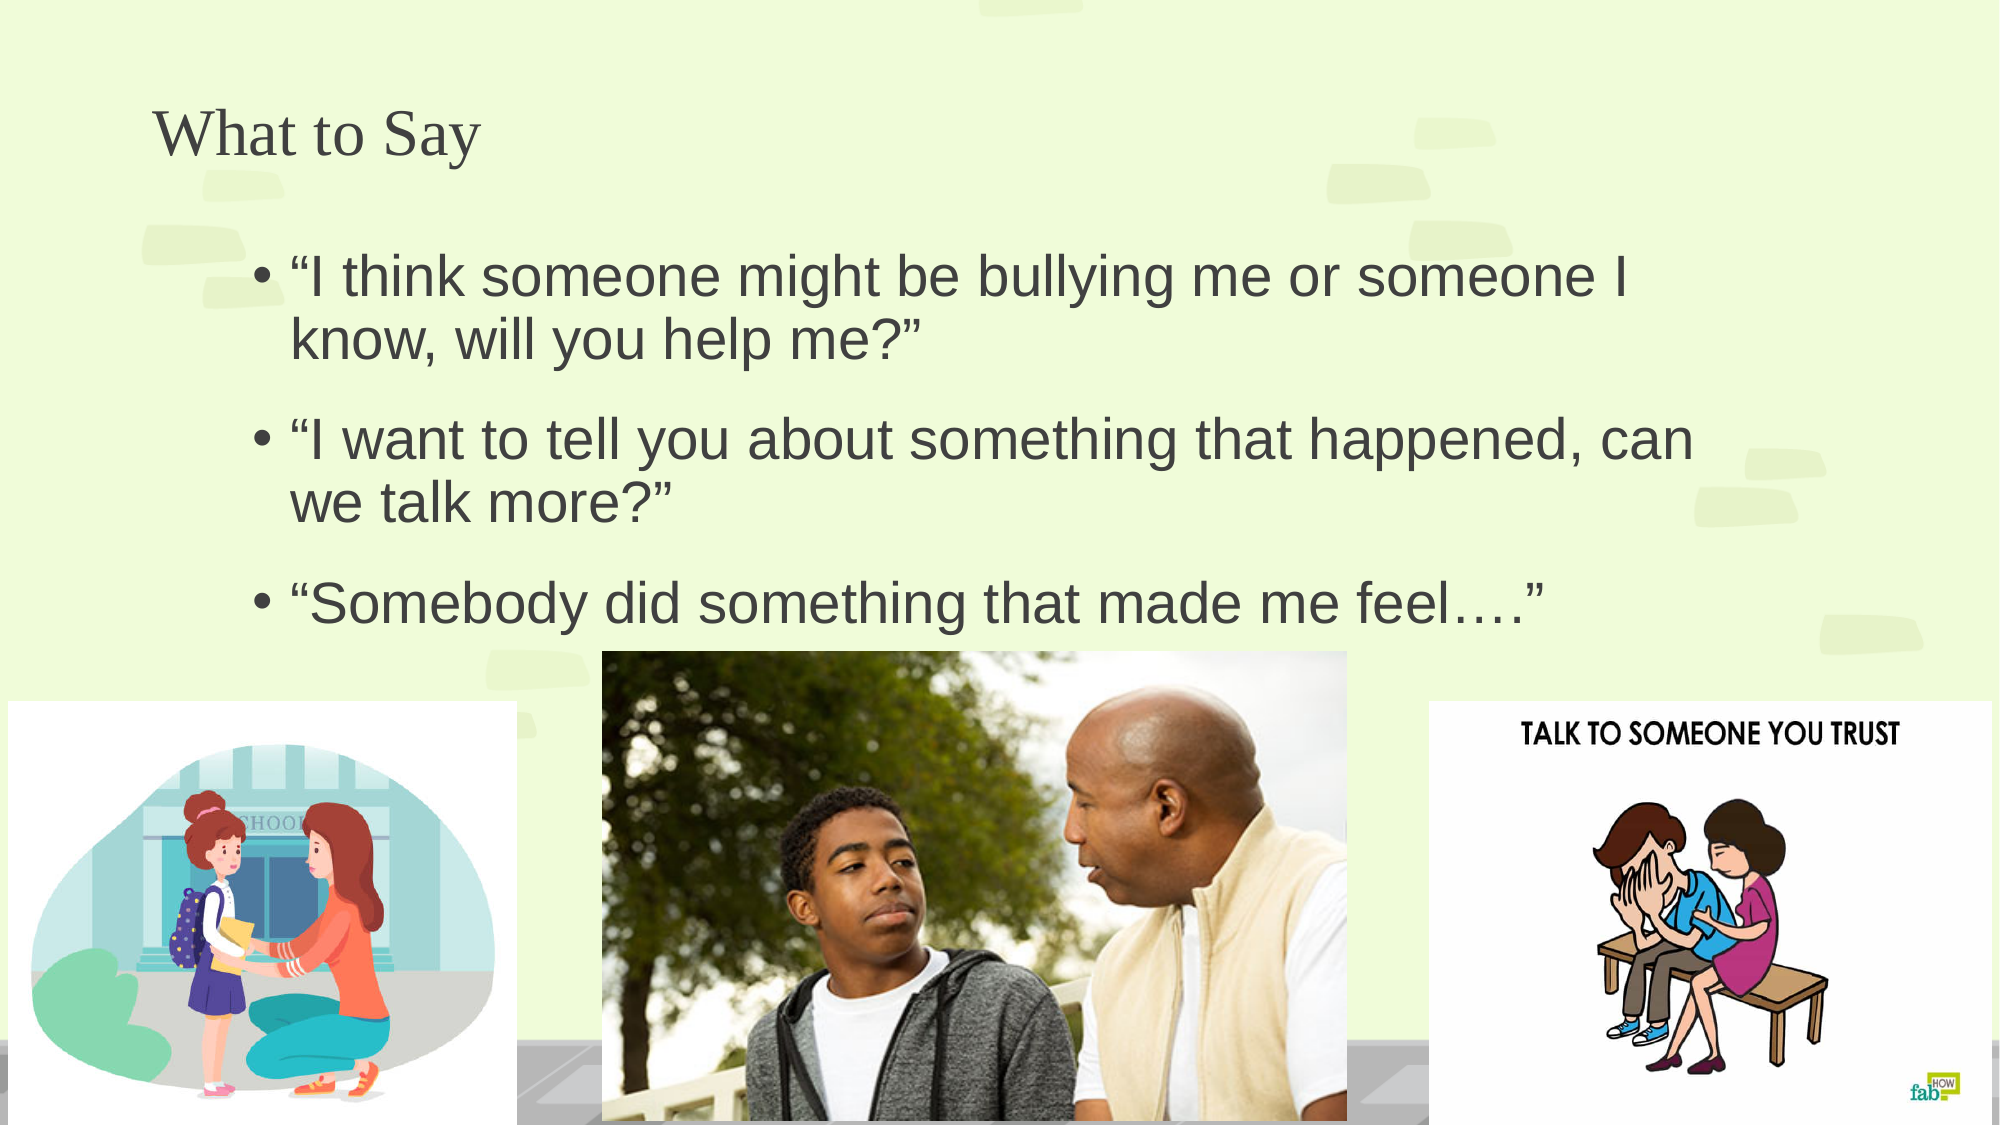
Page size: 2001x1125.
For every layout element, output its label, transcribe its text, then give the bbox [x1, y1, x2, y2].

list “I think someone might be bullying me or someone I know, will you help me?” “I want to tell you about something that happened, can we talk more?” “Somebody did something that made me feel….” [237, 239, 1738, 809]
picture [0, 0, 2000, 1125]
title What to Say [137, 0, 1750, 178]
